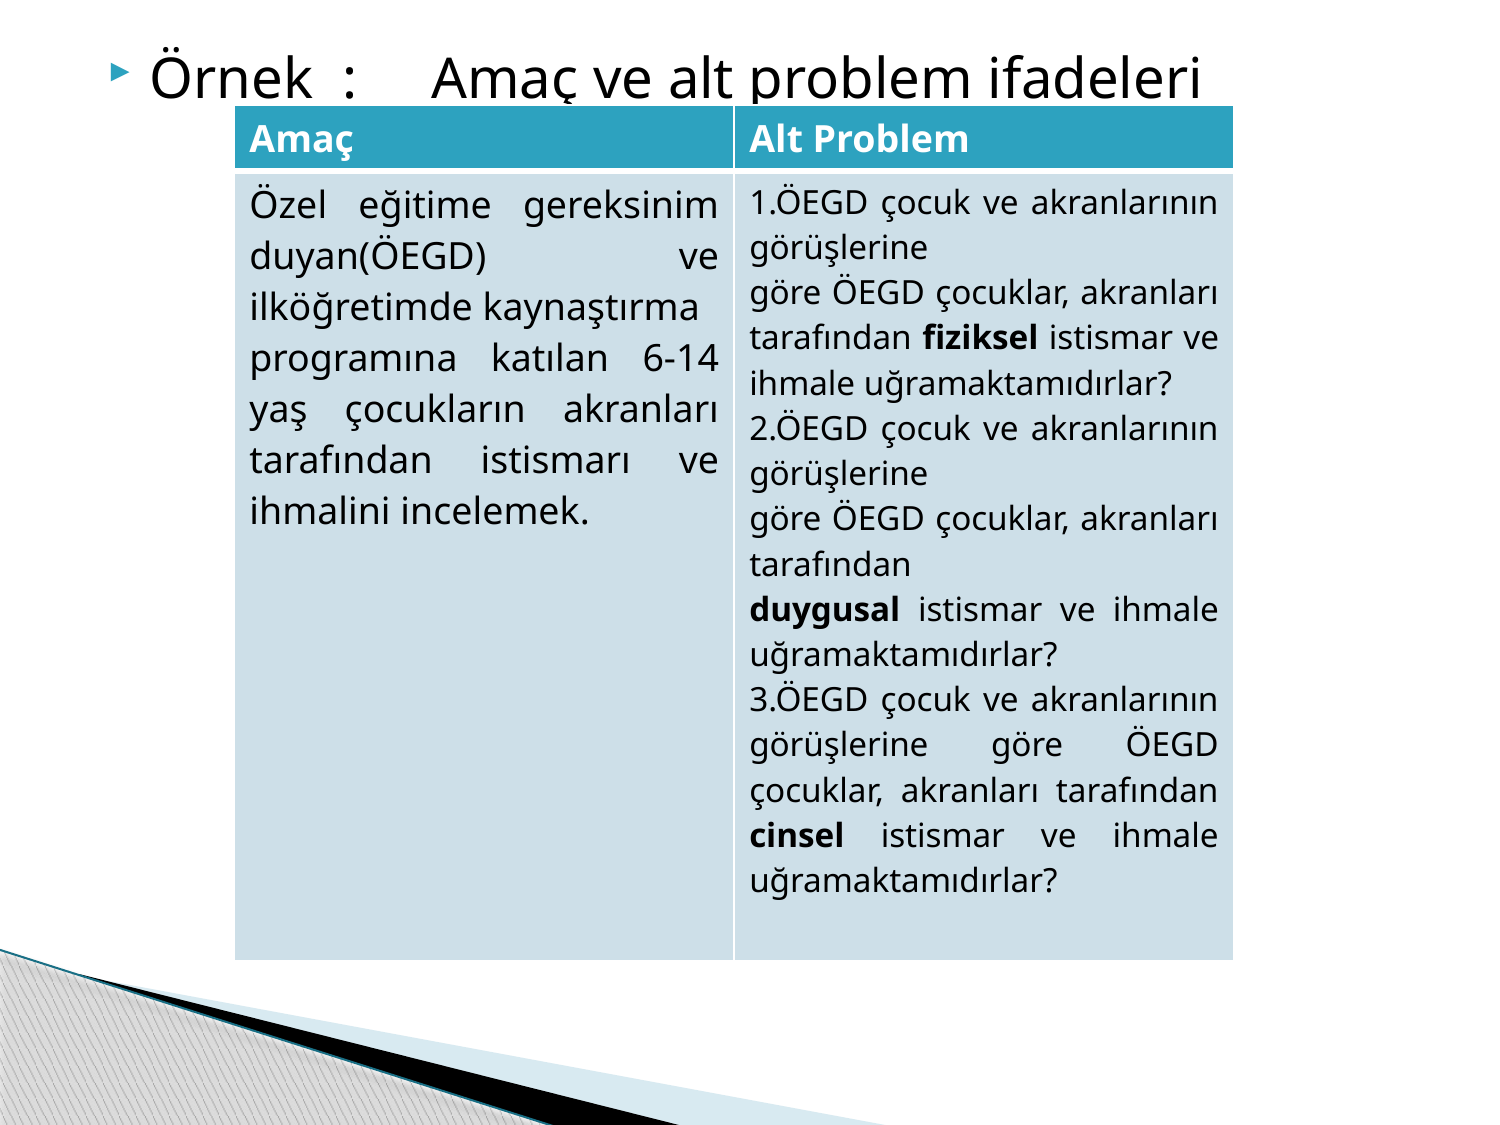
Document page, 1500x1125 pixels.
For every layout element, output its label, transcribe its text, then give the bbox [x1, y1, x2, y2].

table_header Amaç [235, 106, 733, 168]
list Örnek : Amaç ve alt problem ifadeleri [75, 35, 1425, 986]
table_cell Özel eğitime gereksinim duyan(ÖEGD) ve ilköğretimde kaynaştırma programına katılan 6-14 yaş çocukların akranları tarafından istismarı ve ihmalini incelemek. [235, 174, 733, 960]
table_header Alt Problem [735, 106, 1233, 168]
table_cell 1.ÖEGD çocuk ve akranlarının görüşlerine göre ÖEGD çocuklar, akranları tarafından fiziksel istismar ve ihmale uğramaktamıdırlar? 2.ÖEGD çocuk ve akranlarının görüşlerine göre ÖEGD çocuklar, akranları tarafından duygusal istismar ve ihmale uğramaktamıdırlar? 3.ÖEGD çocuk ve akranlarının görüşlerine göre ÖEGD çocuklar, akranları tarafından cinsel istismar ve ihmale uğramaktamıdırlar? [735, 174, 1233, 960]
